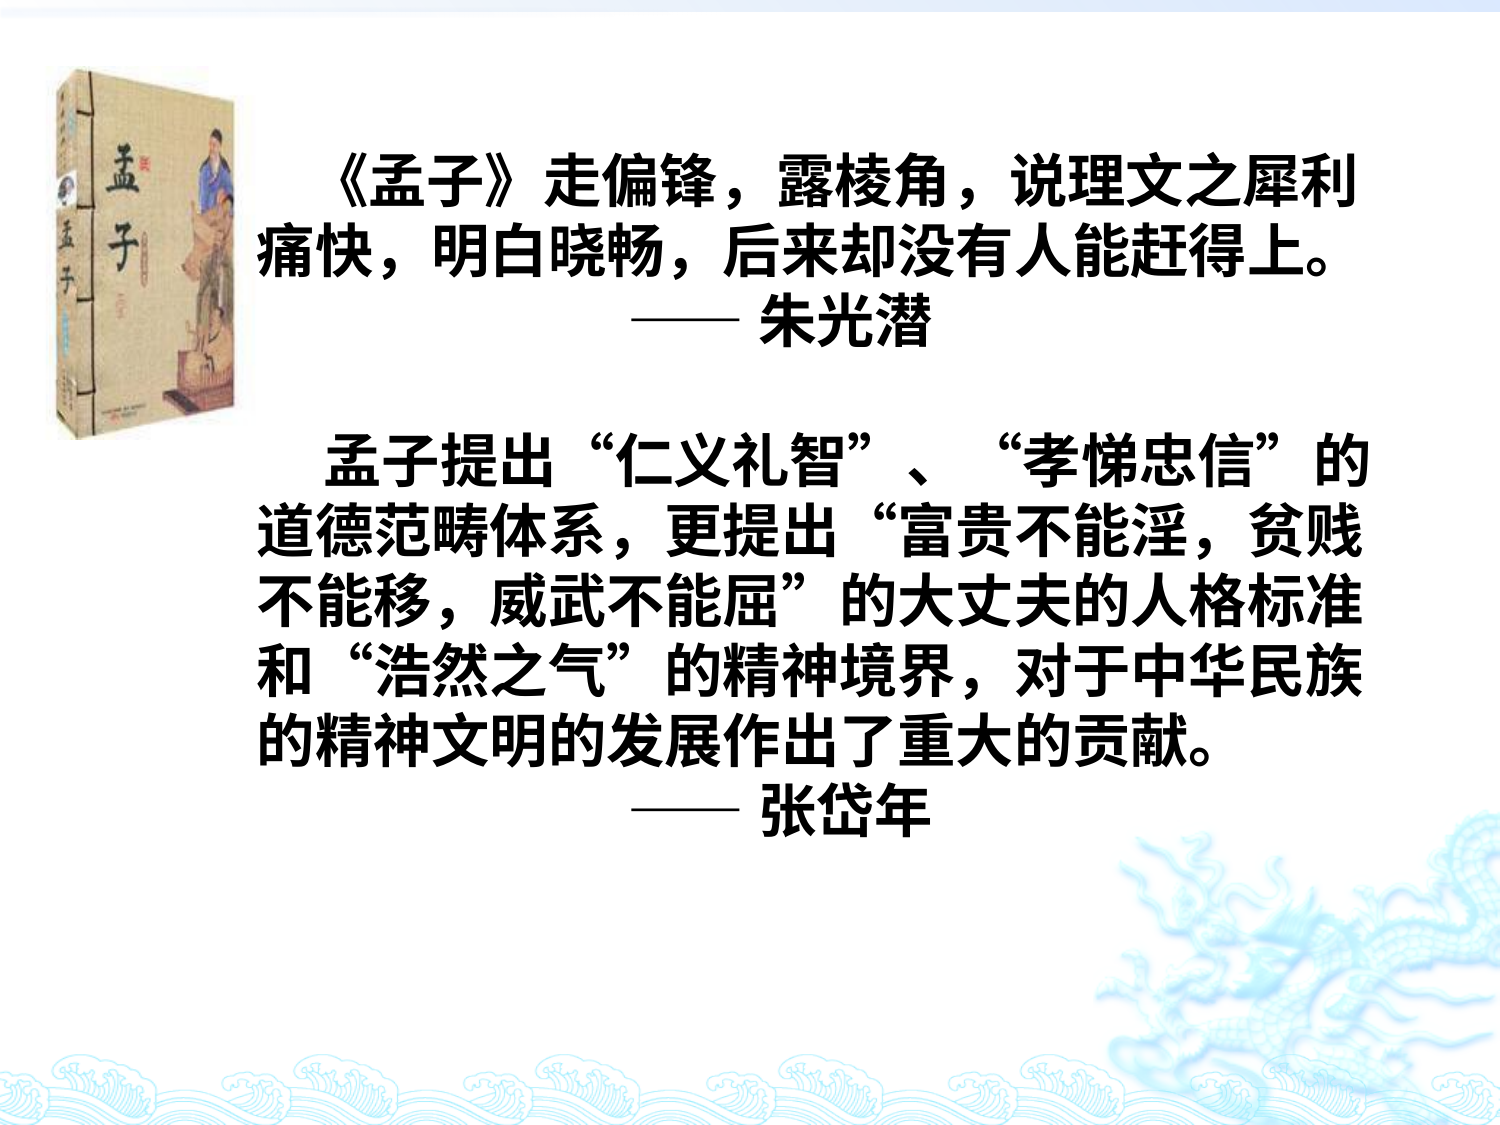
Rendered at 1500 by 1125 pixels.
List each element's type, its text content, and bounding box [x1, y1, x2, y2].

text_box 《孟子》走偏锋，露棱角，说理文之犀利痛快，明白晓畅，后来却没有人能赶得上。 ——朱光潜 孟子提出“仁义礼智”、“孝悌忠信”的道德范畴体系，更提出“富贵不能淫，贫贱不能移，威武不能屈”的大丈夫的人格标准和“浩然之气”的精神境界，对于中华民族的精神文明的发展作出了重大的贡献。 ——张岱年 [242, 137, 1400, 992]
picture [0, 65, 290, 441]
